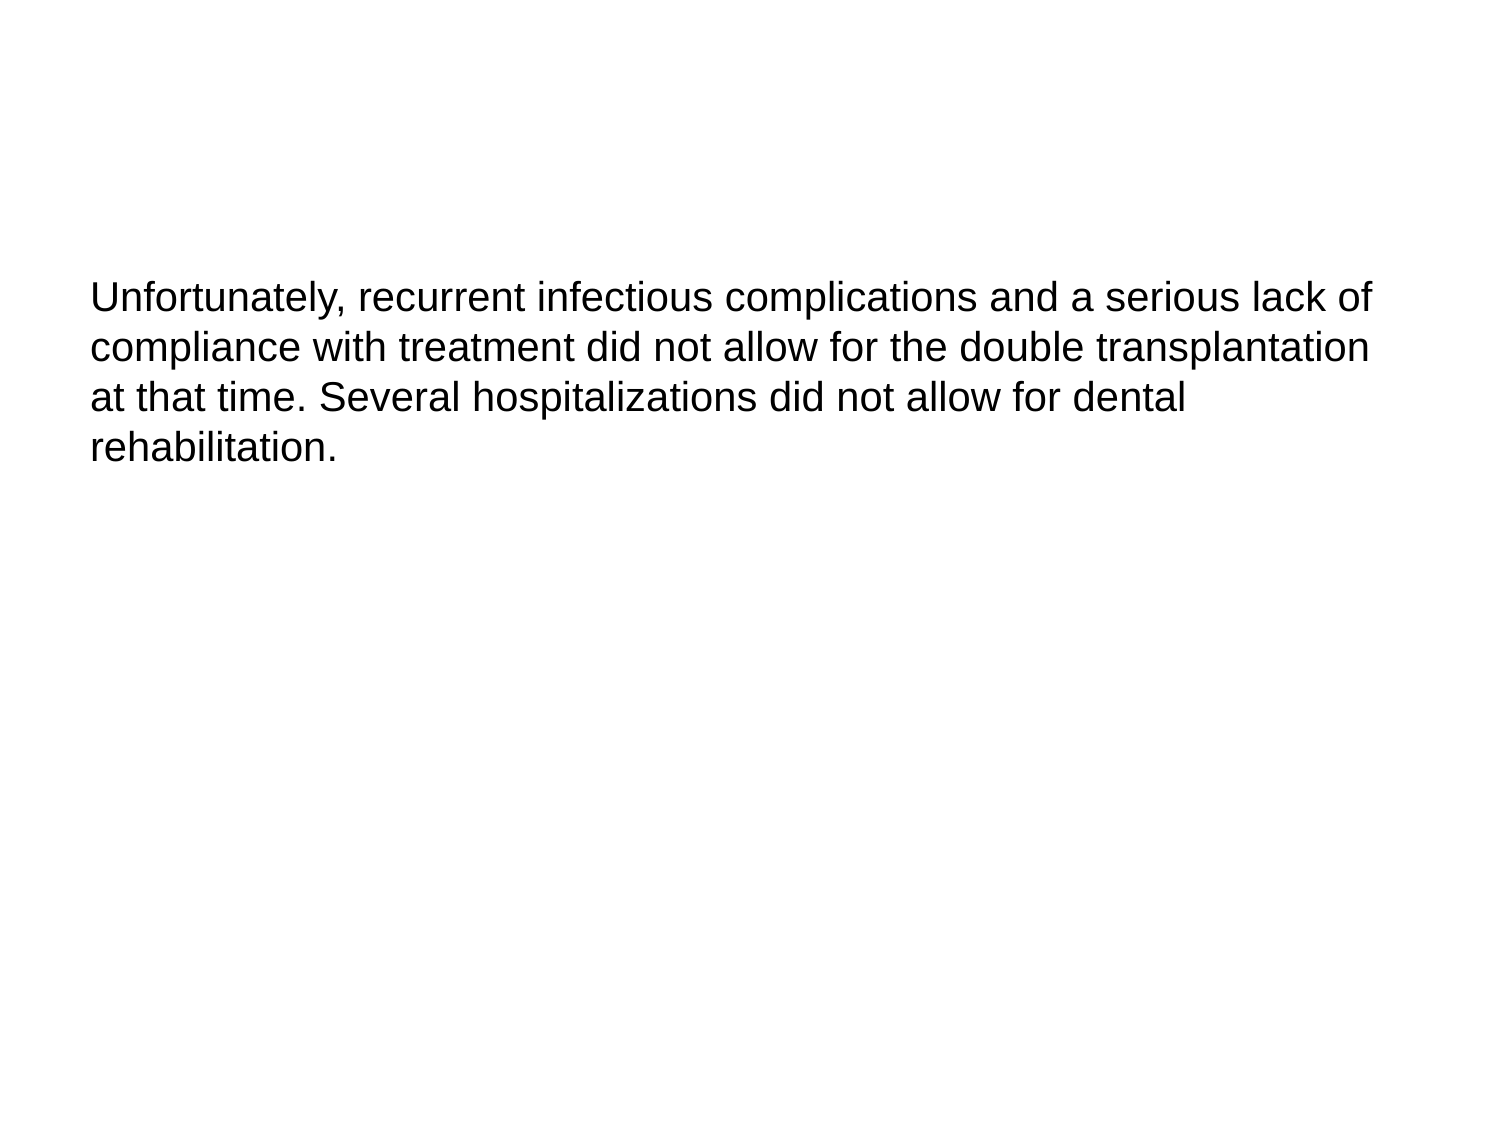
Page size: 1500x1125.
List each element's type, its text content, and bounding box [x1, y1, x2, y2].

list Unfortunately, recurrent infectious complications and a serious lack of compliance with treatment did not allow for the double transplantation at that time. Several hospitalizations did not allow for dental rehabilitation. [75, 262, 1425, 1005]
